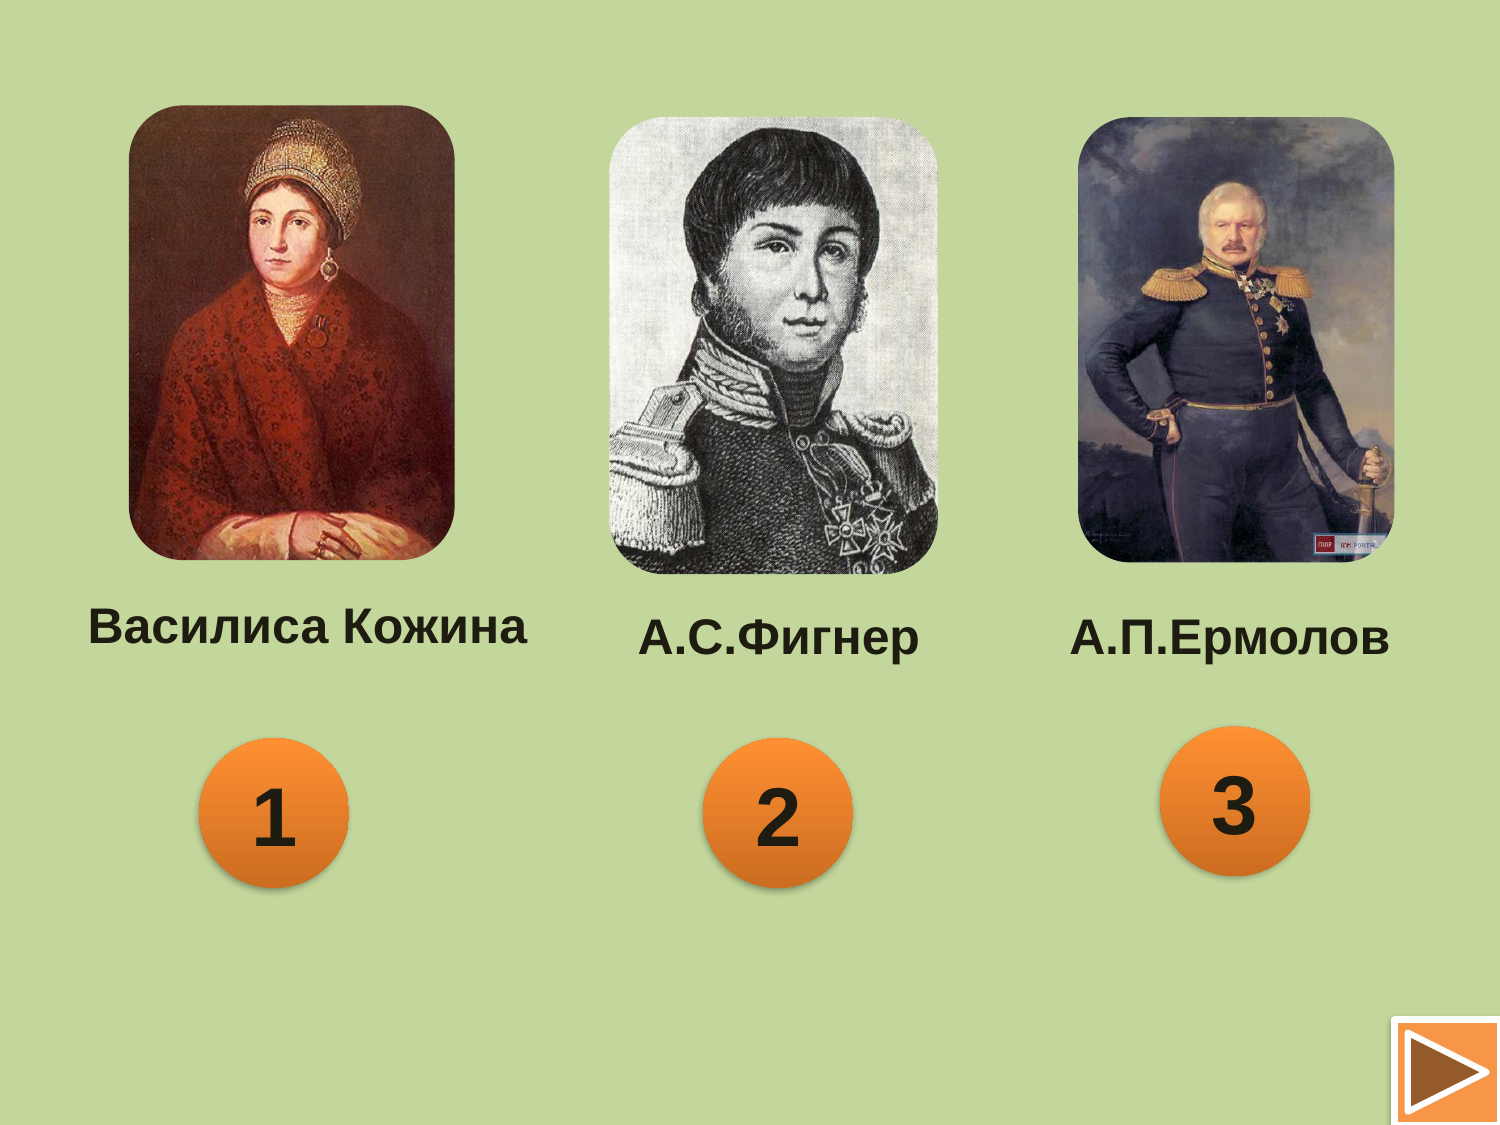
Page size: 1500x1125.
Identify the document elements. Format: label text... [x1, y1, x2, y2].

picture [609, 116, 939, 575]
text_box 1 [199, 738, 350, 889]
text_box А.П.Ермолов [1054, 597, 1409, 673]
text_box [1391, 1016, 1500, 1125]
text_box 3 [1160, 726, 1311, 877]
picture [1077, 116, 1395, 563]
text_box Василиса Кожина [72, 585, 557, 661]
text_box А.С.Фигнер [622, 597, 950, 673]
picture [128, 105, 455, 561]
text_box 2 [703, 738, 854, 889]
